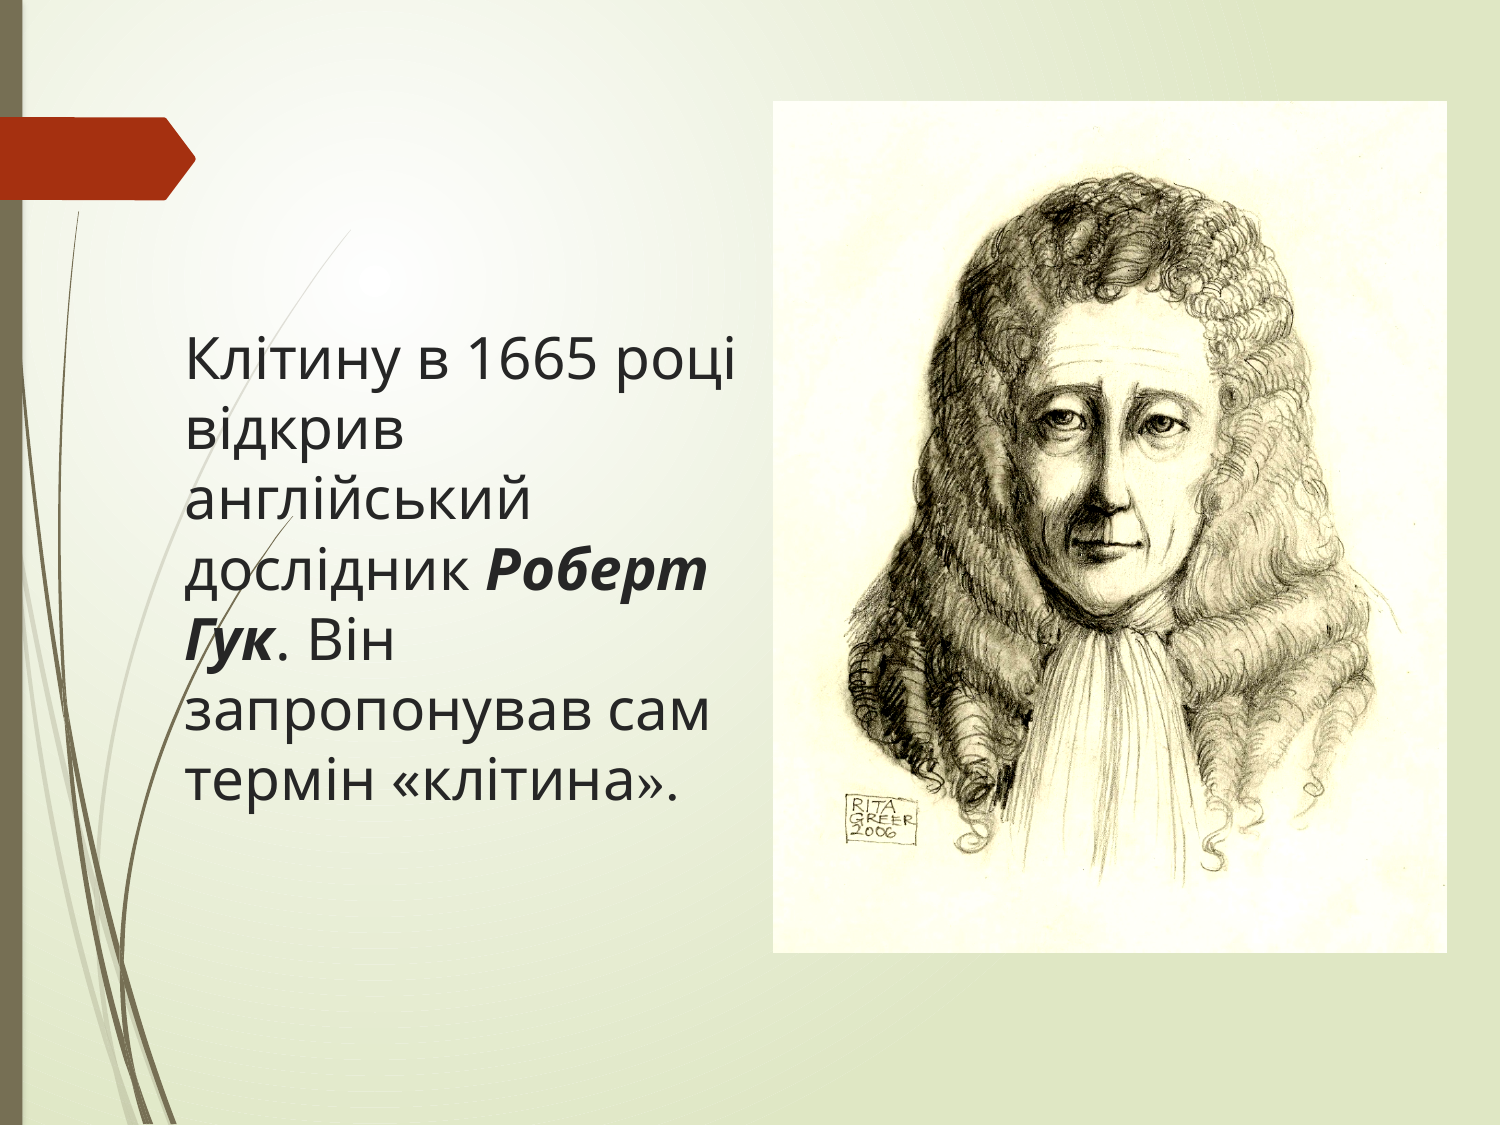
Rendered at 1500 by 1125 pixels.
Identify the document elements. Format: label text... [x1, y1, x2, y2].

title Клітину в 1665 році відкрив англійський дослідник Роберт Гук. Він запропонував сам термін «клітина». [169, 313, 768, 829]
picture [773, 101, 1448, 953]
